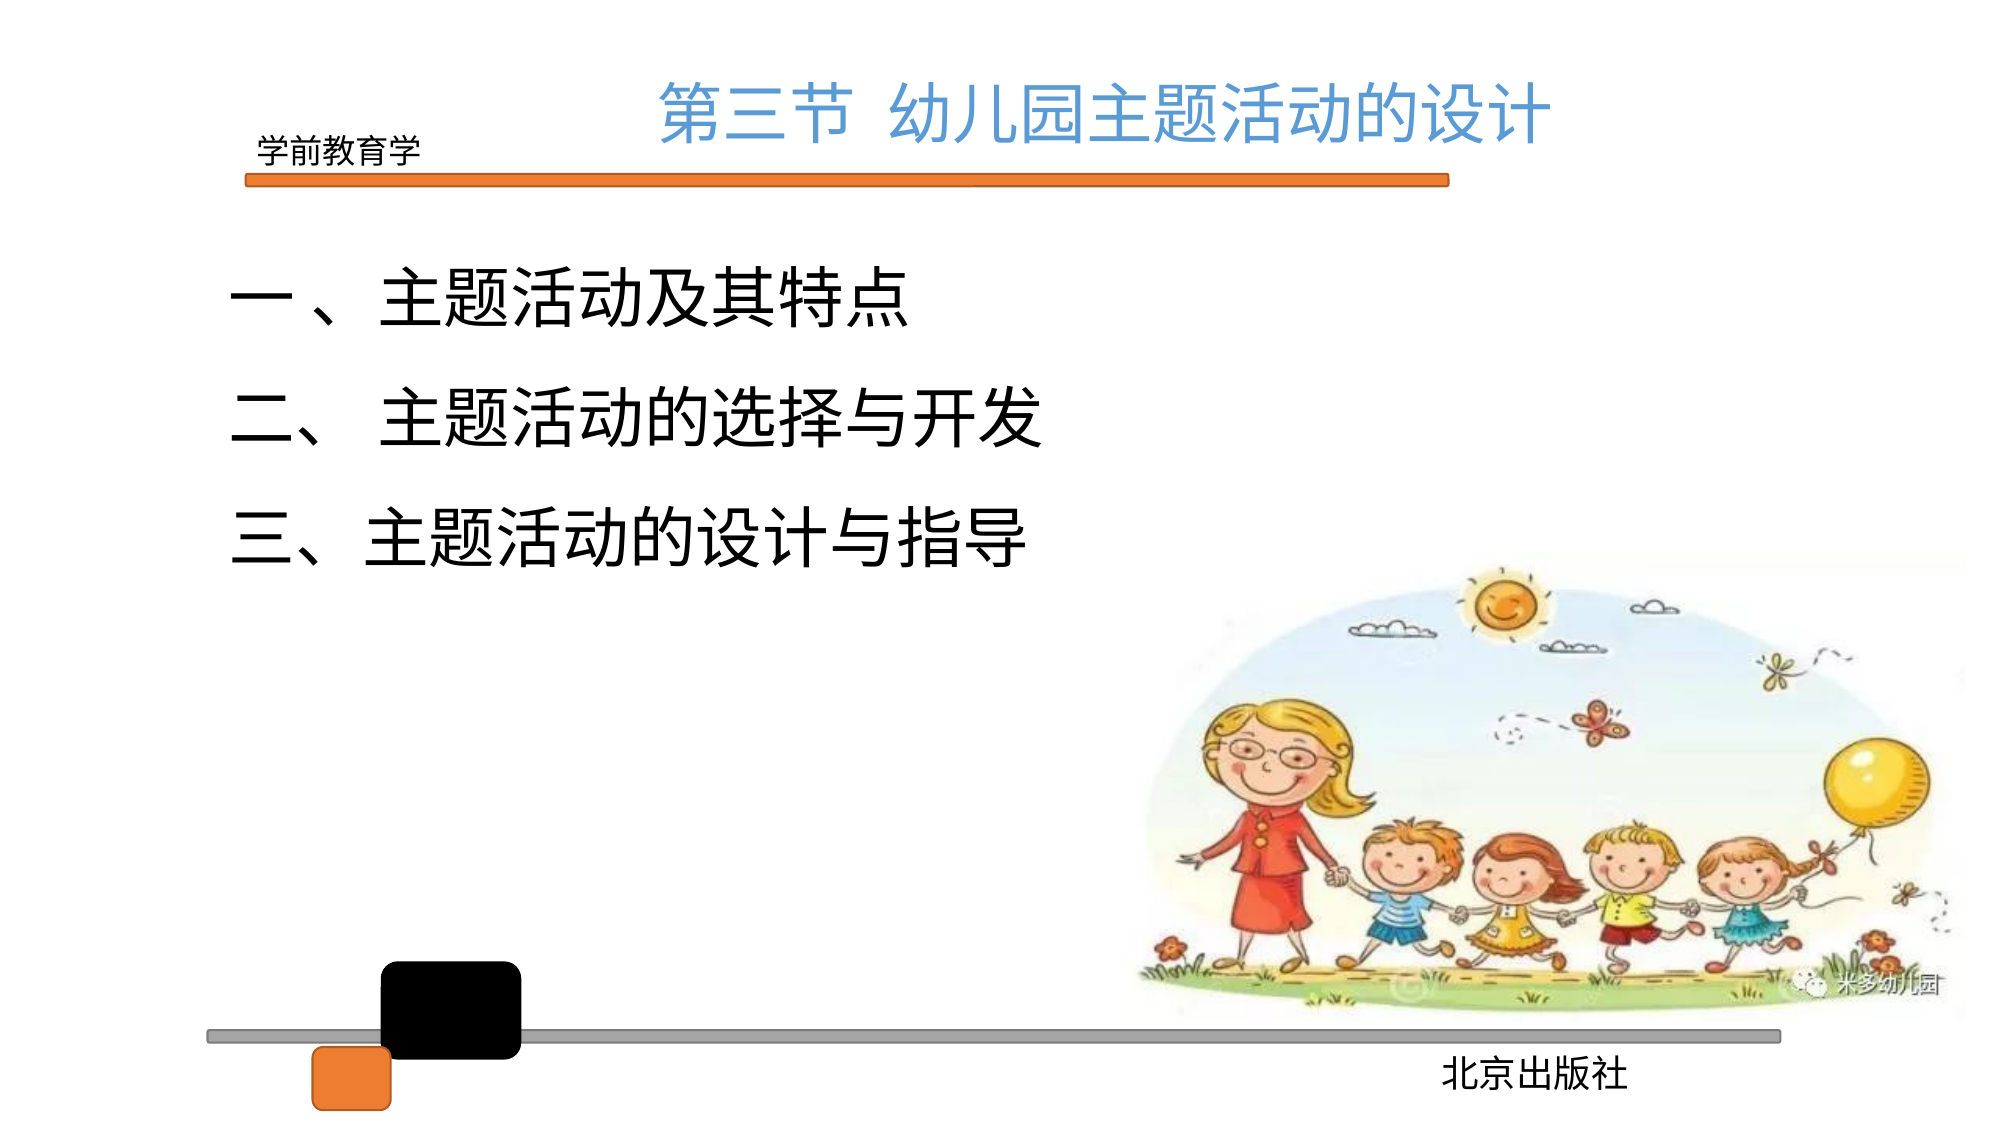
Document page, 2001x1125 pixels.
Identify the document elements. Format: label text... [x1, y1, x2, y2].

text_box 第三节 幼儿园主题活动的设计 [641, 64, 1569, 160]
picture [1122, 552, 1965, 1022]
text_box 一 、主题活动及其特点 二、 主题活动的选择与开发 三、主题活动的设计与指导 [214, 208, 1771, 584]
